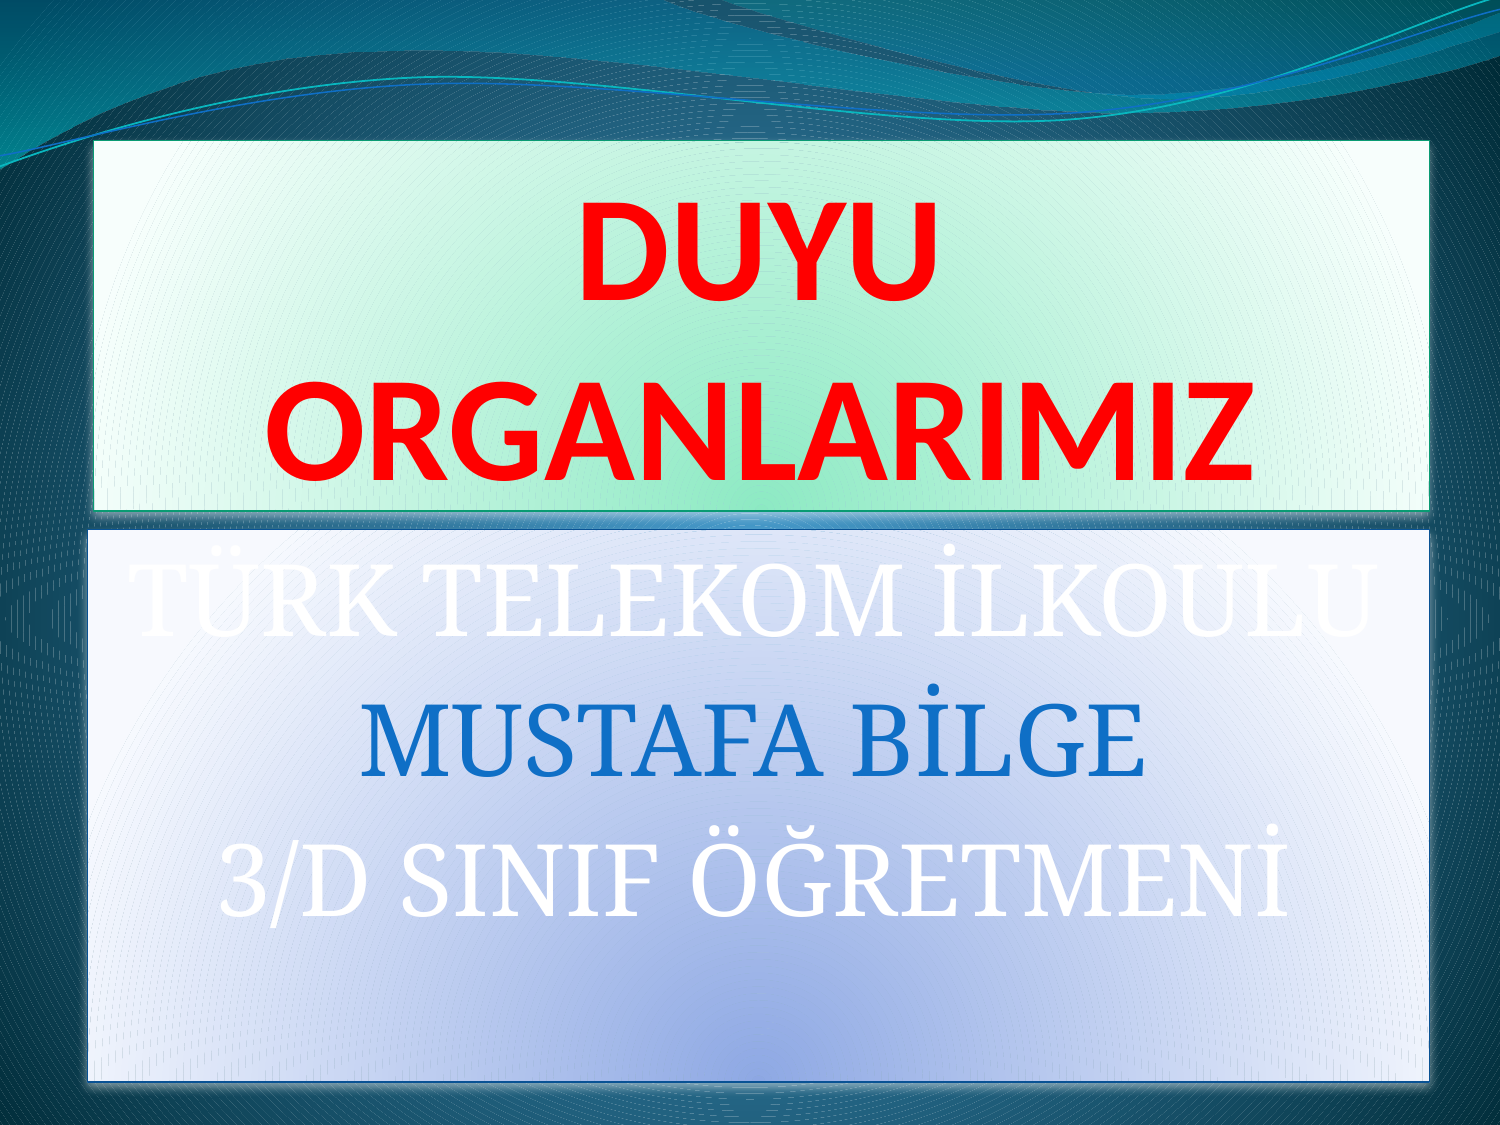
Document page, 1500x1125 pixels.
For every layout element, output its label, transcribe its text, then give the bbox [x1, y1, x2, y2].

subtitle TÜRK TELEKOM İLKOULU MUSTAFA BİLGE 3/D SINIF ÖĞRETMENİ [87, 529, 1430, 1083]
title DUYU ORGANLARIMIZ [93, 140, 1430, 512]
